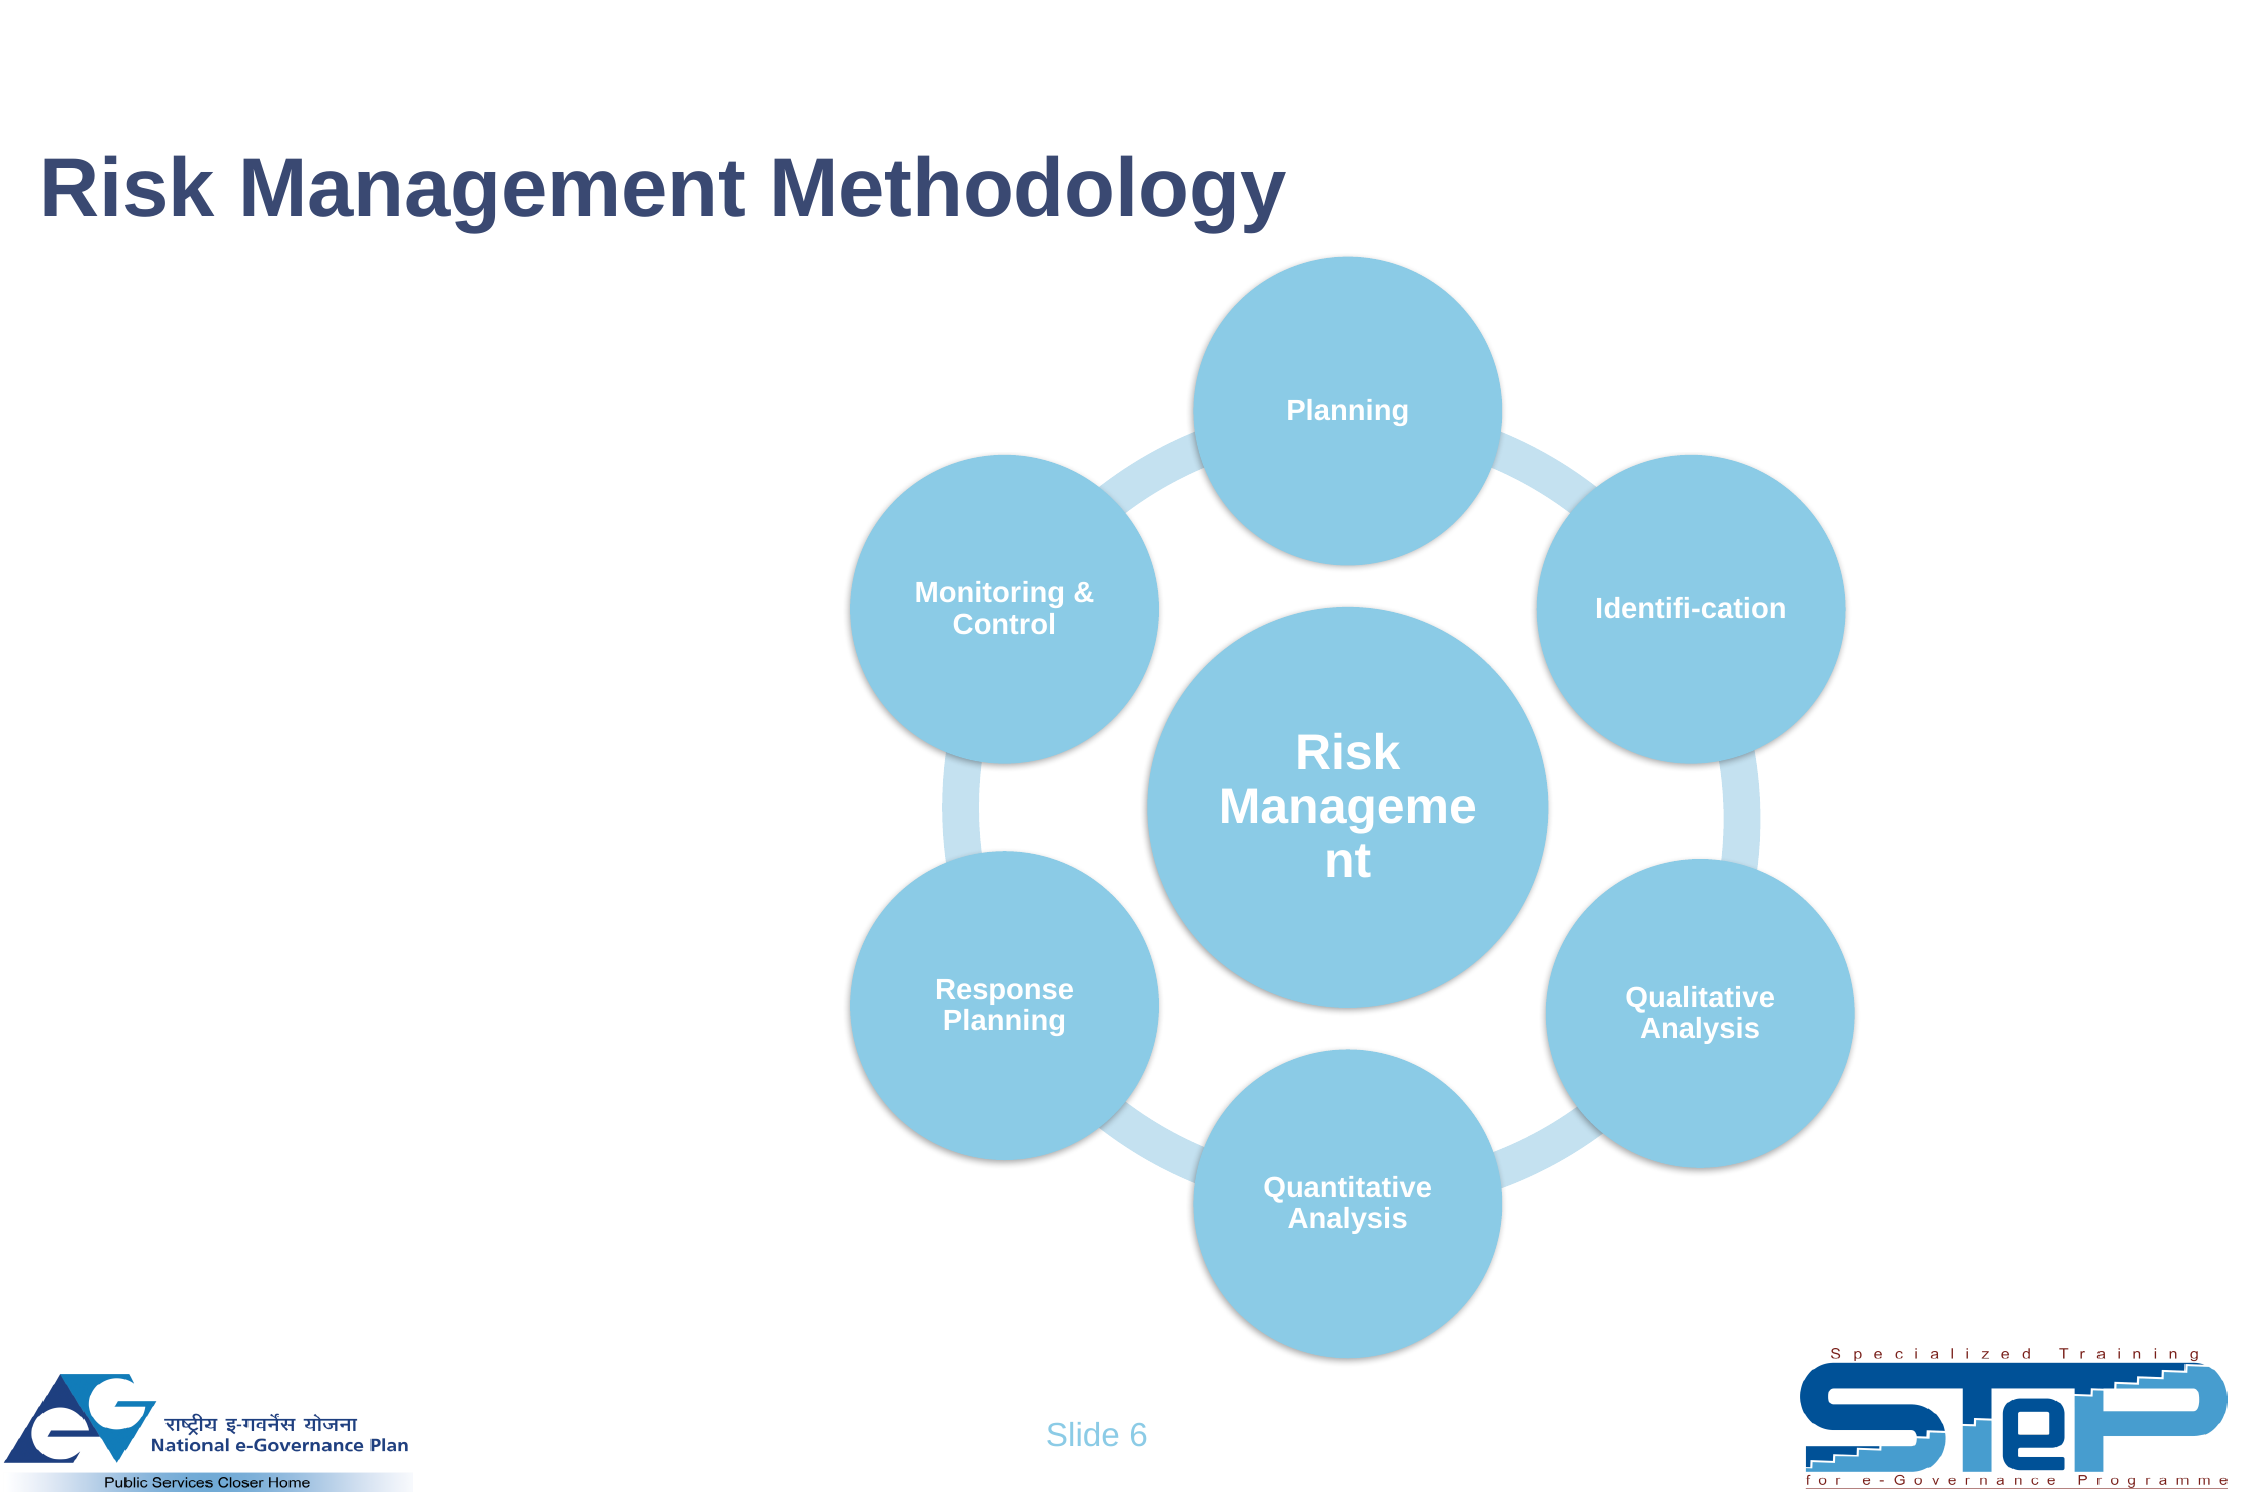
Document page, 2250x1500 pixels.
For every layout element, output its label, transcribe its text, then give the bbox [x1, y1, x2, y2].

picture [1800, 1348, 2228, 1489]
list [262, 283, 1988, 1332]
picture [3, 1374, 413, 1492]
title Risk Management Methodology [39, 132, 2207, 299]
